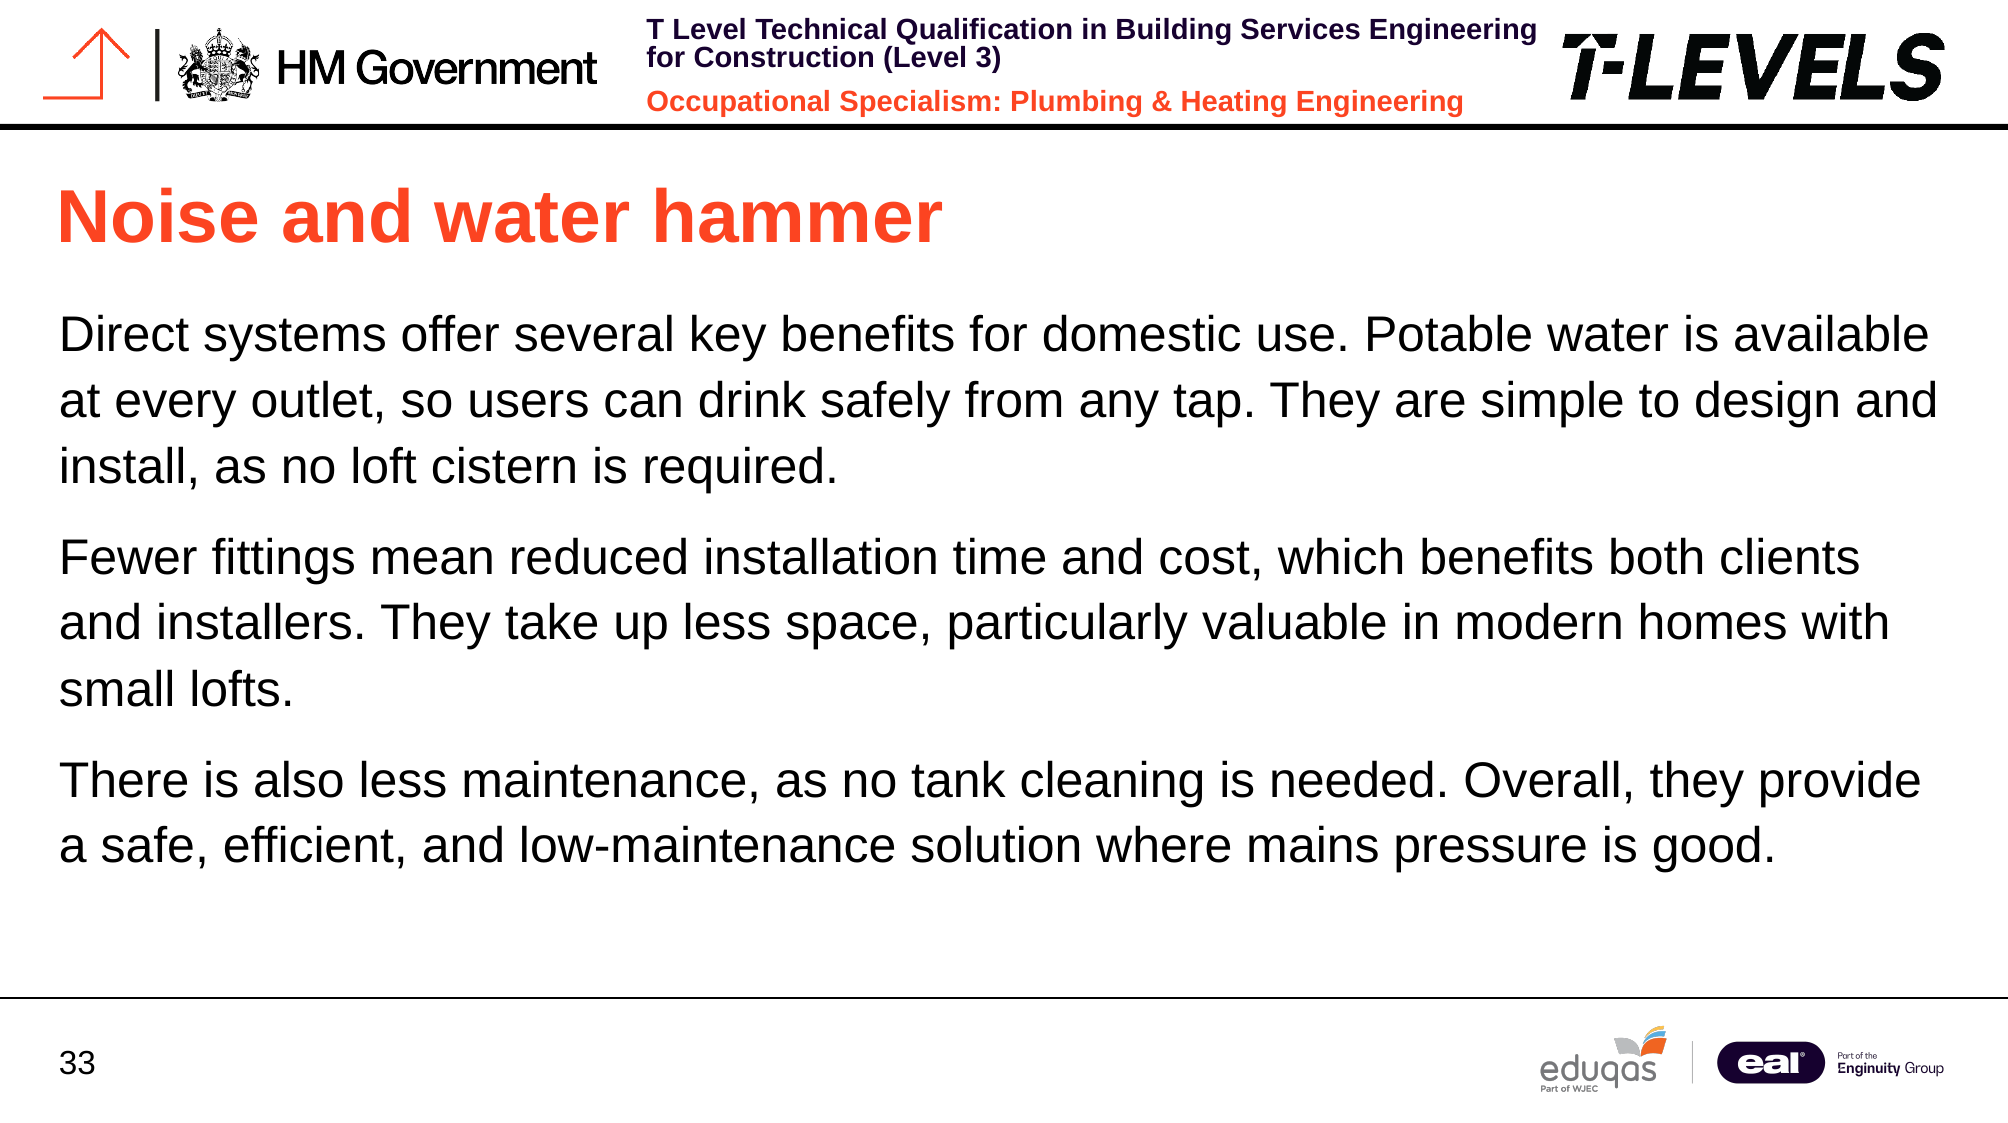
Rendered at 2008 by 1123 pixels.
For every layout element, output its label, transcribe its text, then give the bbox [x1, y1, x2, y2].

picture [38, 27, 136, 100]
list Direct systems offer several key benefits for domestic use. Potable water is available at every outlet, so users can drink safely from any tap. They are simple to design and install, as no loft cistern is required. Fewer fittings mean reduced installation time and cost, which benefits both clients and installers. They take up less space, particularly valuable in modern homes with small lofts. There is also less maintenance, as no tank cleaning is needed. Overall, they provide a safe, efficient, and low-maintenance solution where mains pressure is good. [59, 295, 1949, 975]
picture [155, 28, 597, 102]
title Noise and water hammer [41, 111, 1949, 314]
picture [1535, 1021, 1949, 1097]
picture [1543, 25, 1964, 108]
